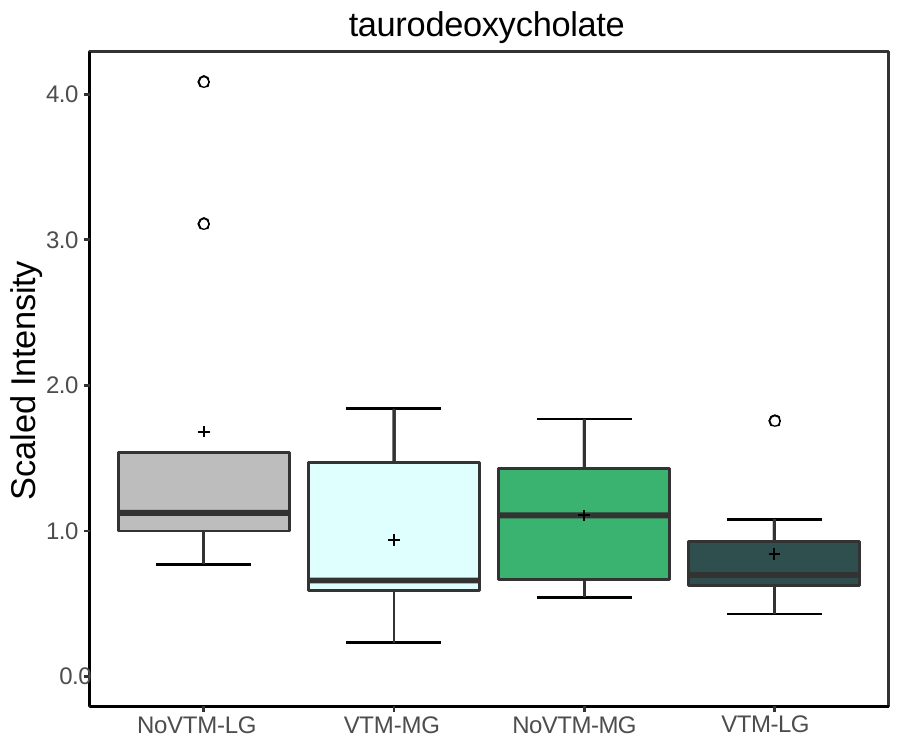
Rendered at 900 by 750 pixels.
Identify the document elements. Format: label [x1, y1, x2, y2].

text_box [44, 513, 82, 545]
slide_number [134, 713, 290, 750]
text_box [83, 50, 891, 738]
footer [57, 661, 95, 750]
text_box [346, 0, 632, 44]
text_box [44, 222, 82, 253]
text_box [44, 76, 82, 108]
text_box [1, 256, 82, 503]
